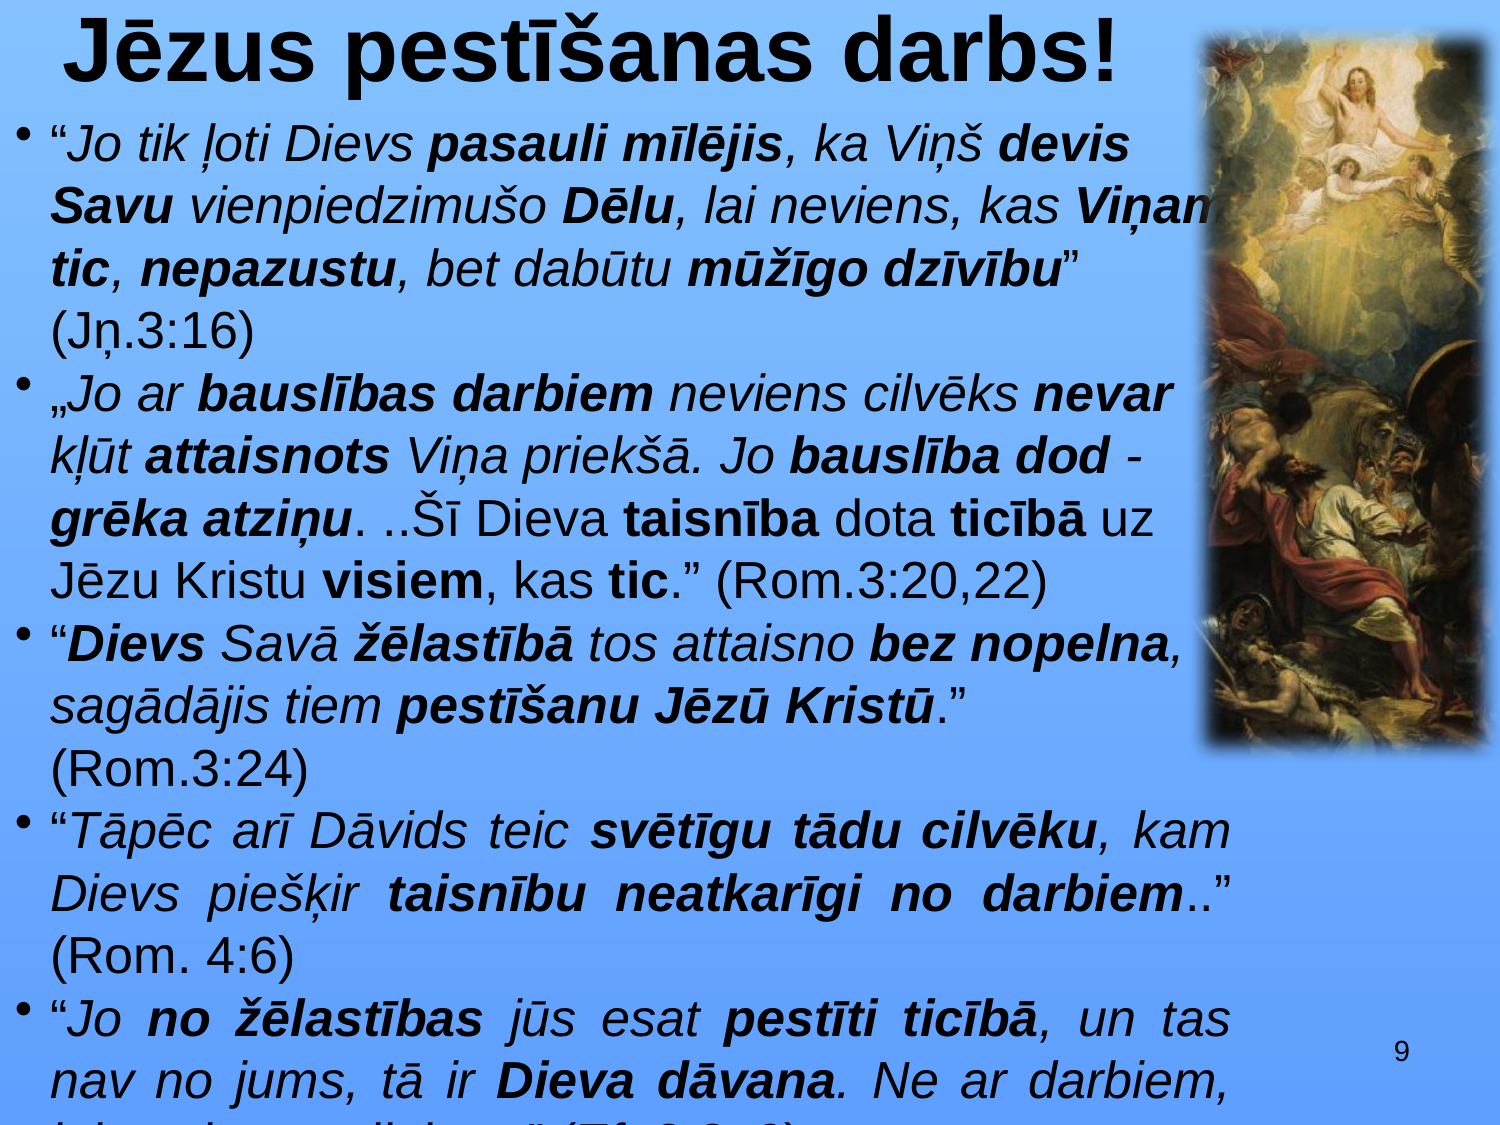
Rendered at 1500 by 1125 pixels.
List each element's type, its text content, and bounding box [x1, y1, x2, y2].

picture [1186, 20, 1500, 764]
text_box Jēzus pestīšanas darbs! [0, 0, 1211, 91]
slide_number 9 [1074, 1024, 1426, 1103]
text_box “Jo tik ļoti Dievs pasauli mīlējis, ka Viņš devis Savu vienpiedzimušo Dēlu, lai neviens, kas Viņam tic, nepazustu, bet dabūtu mūžīgo dzīvību” (Jņ.3:16) „Jo ar bauslības darbiem neviens cilvēks nevar kļūt attaisnots Viņa priekšā. Jo bauslība dod - grēka atziņu. ..Šī Dieva taisnība dota ticībā uz Jēzu Kristu visiem, kas tic.” (Rom.3:20,22) “Dievs Savā žēlastībā tos attaisno bez nopelna, sagādājis tiem pestīšanu Jēzū Kristū.” (Rom.3:24) “Tāpēc arī Dāvids teic svētīgu tādu cilvēku, kam Dievs piešķir taisnību neatkarīgi no darbiem..” (Rom. 4:6) “Jo no žēlastības jūs esat pestīti ticībā, un tas nav no jums, tā ir Dieva dāvana. Ne ar darbiem, lai neviens nelielītos.” (Ef. 2:8–9) [0, 101, 1247, 1054]
